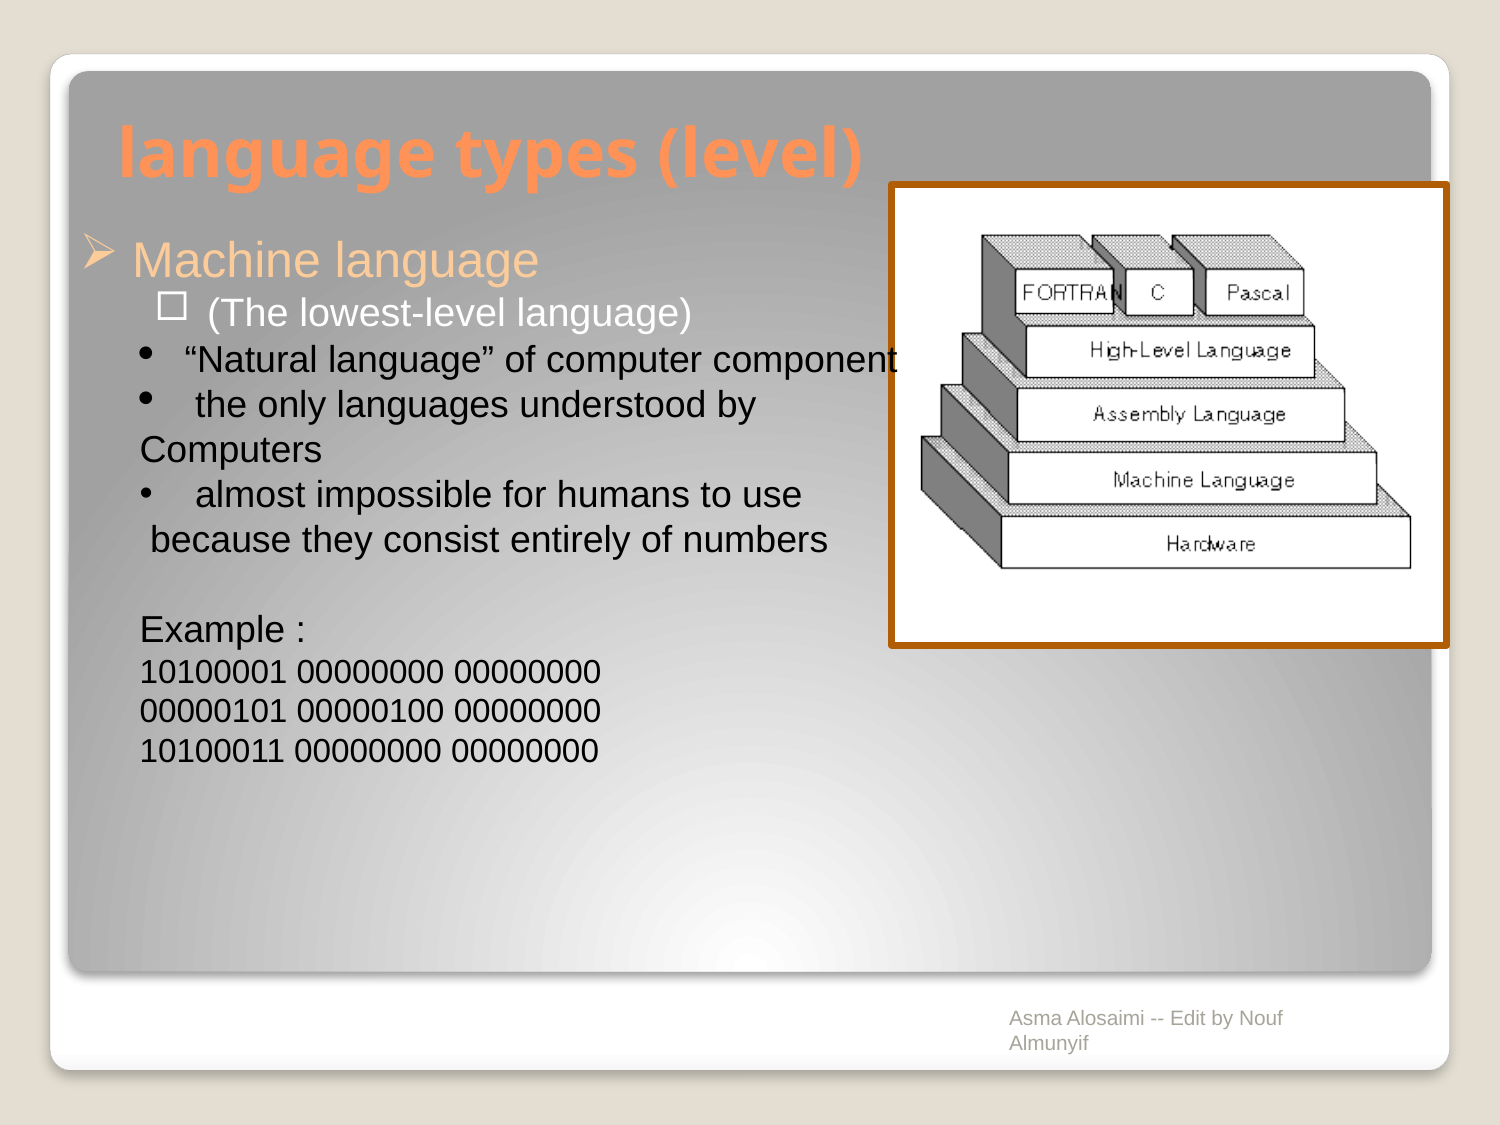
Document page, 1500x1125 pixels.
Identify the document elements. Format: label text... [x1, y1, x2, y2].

title language types (level) [88, 101, 1431, 199]
picture [904, 207, 1426, 587]
text_box [888, 181, 1450, 649]
text_box Machine language (The lowest-level language) “Natural language” of computer component the only languages understood by Computers almost impossible for humans to use because they consist entirely of numbers Example : 10100001 00000000 00000000 00000101 00000100 00000000 10100011 00000000 00000000 [64, 219, 1152, 857]
footer Asma Alosaimi -- Edit by Nouf Almunyif [994, 1002, 1370, 1063]
